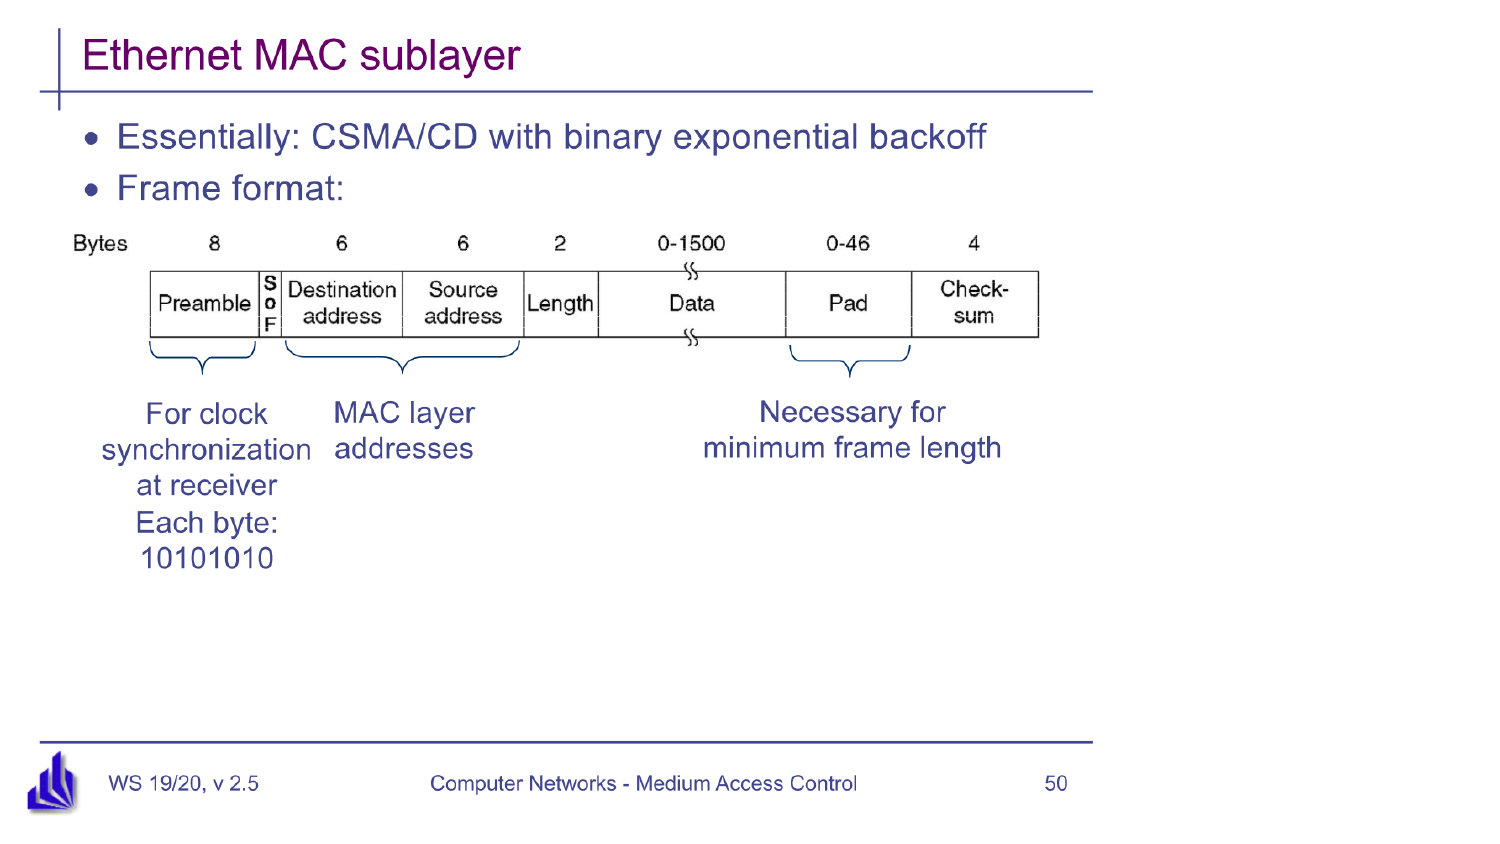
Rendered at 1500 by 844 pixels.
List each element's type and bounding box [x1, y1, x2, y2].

picture [24, 24, 1097, 819]
